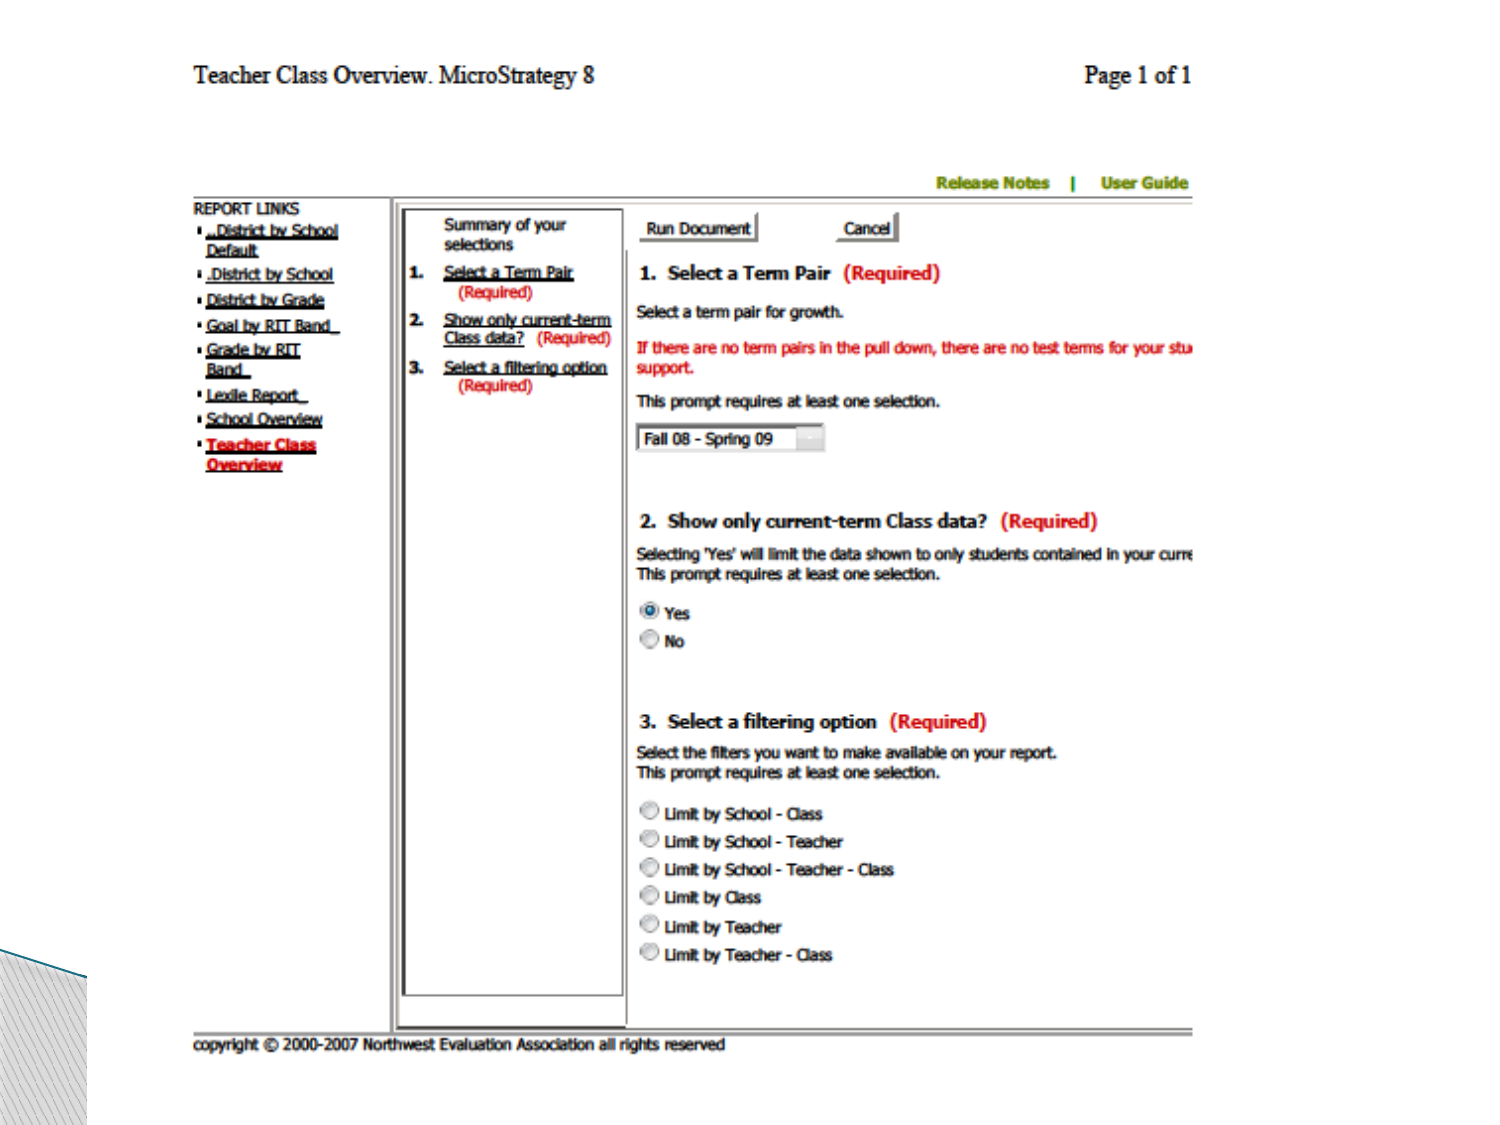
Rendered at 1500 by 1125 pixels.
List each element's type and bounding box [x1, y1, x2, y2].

text_box [87, 62, 1301, 1125]
